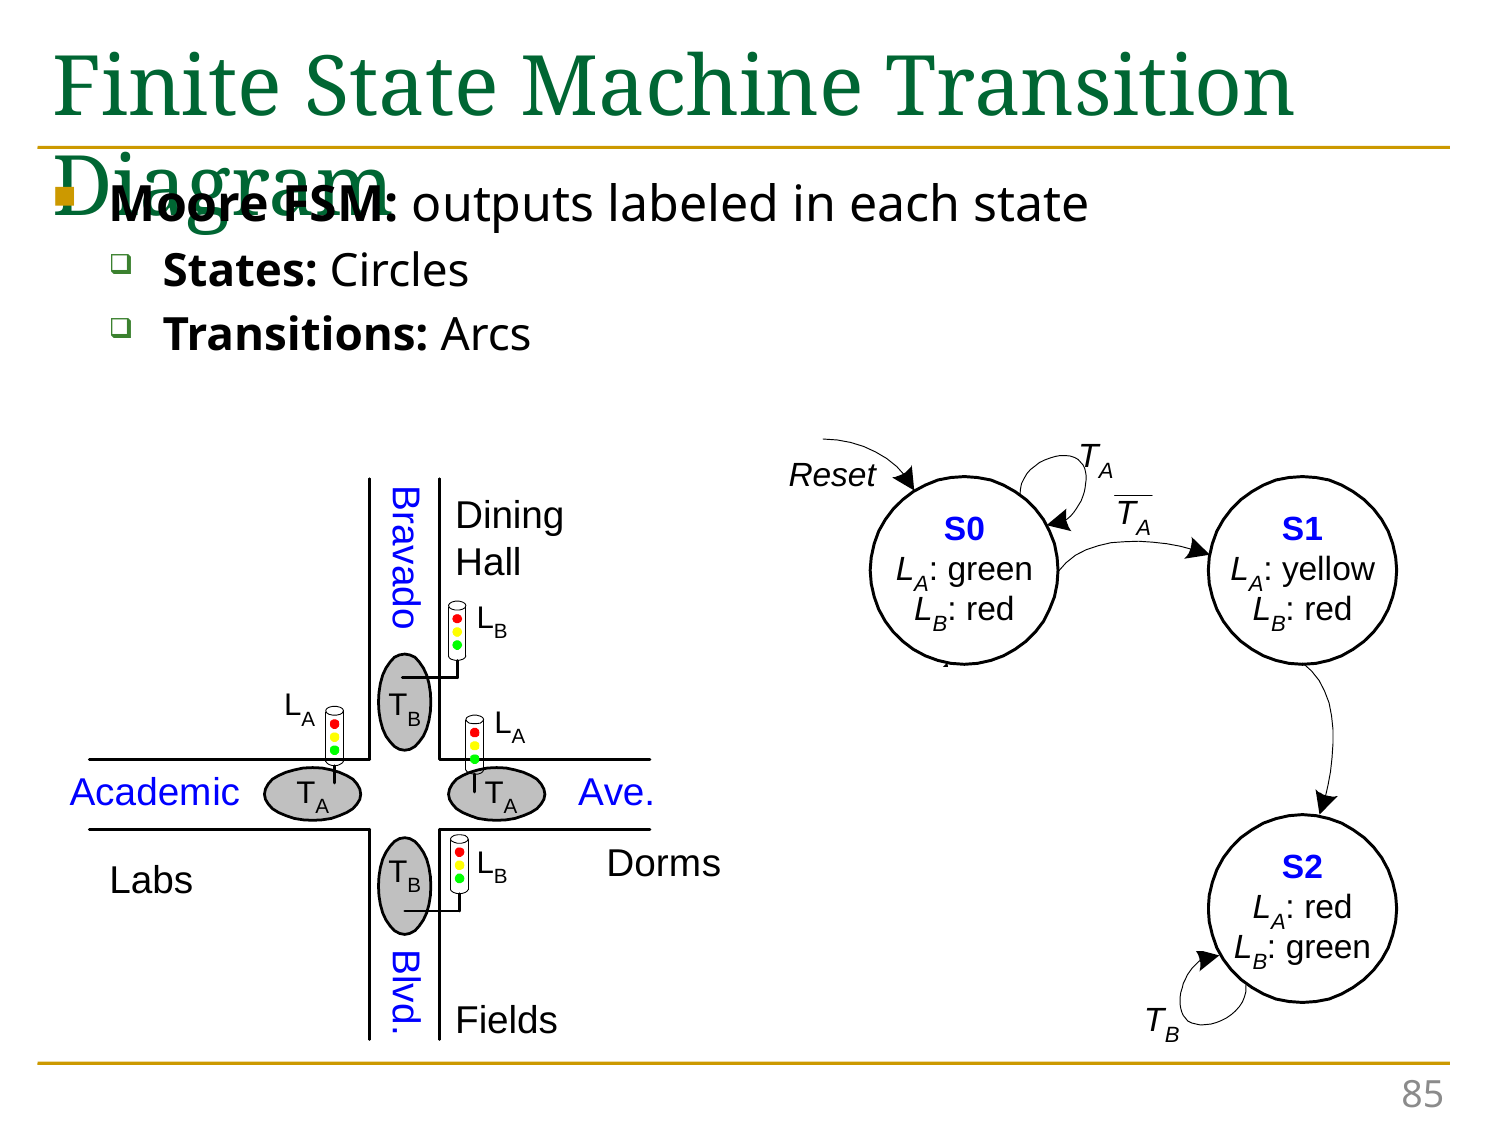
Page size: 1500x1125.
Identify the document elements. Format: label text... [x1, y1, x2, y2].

title Finite State Machine Transition Diagram [37, 24, 1450, 163]
slide_number 85 [1121, 1066, 1460, 1125]
list Moore FSM: outputs labeled in each state States: Circles Transitions: Arcs [37, 163, 1450, 1016]
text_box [762, 408, 1420, 1063]
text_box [49, 465, 750, 1063]
